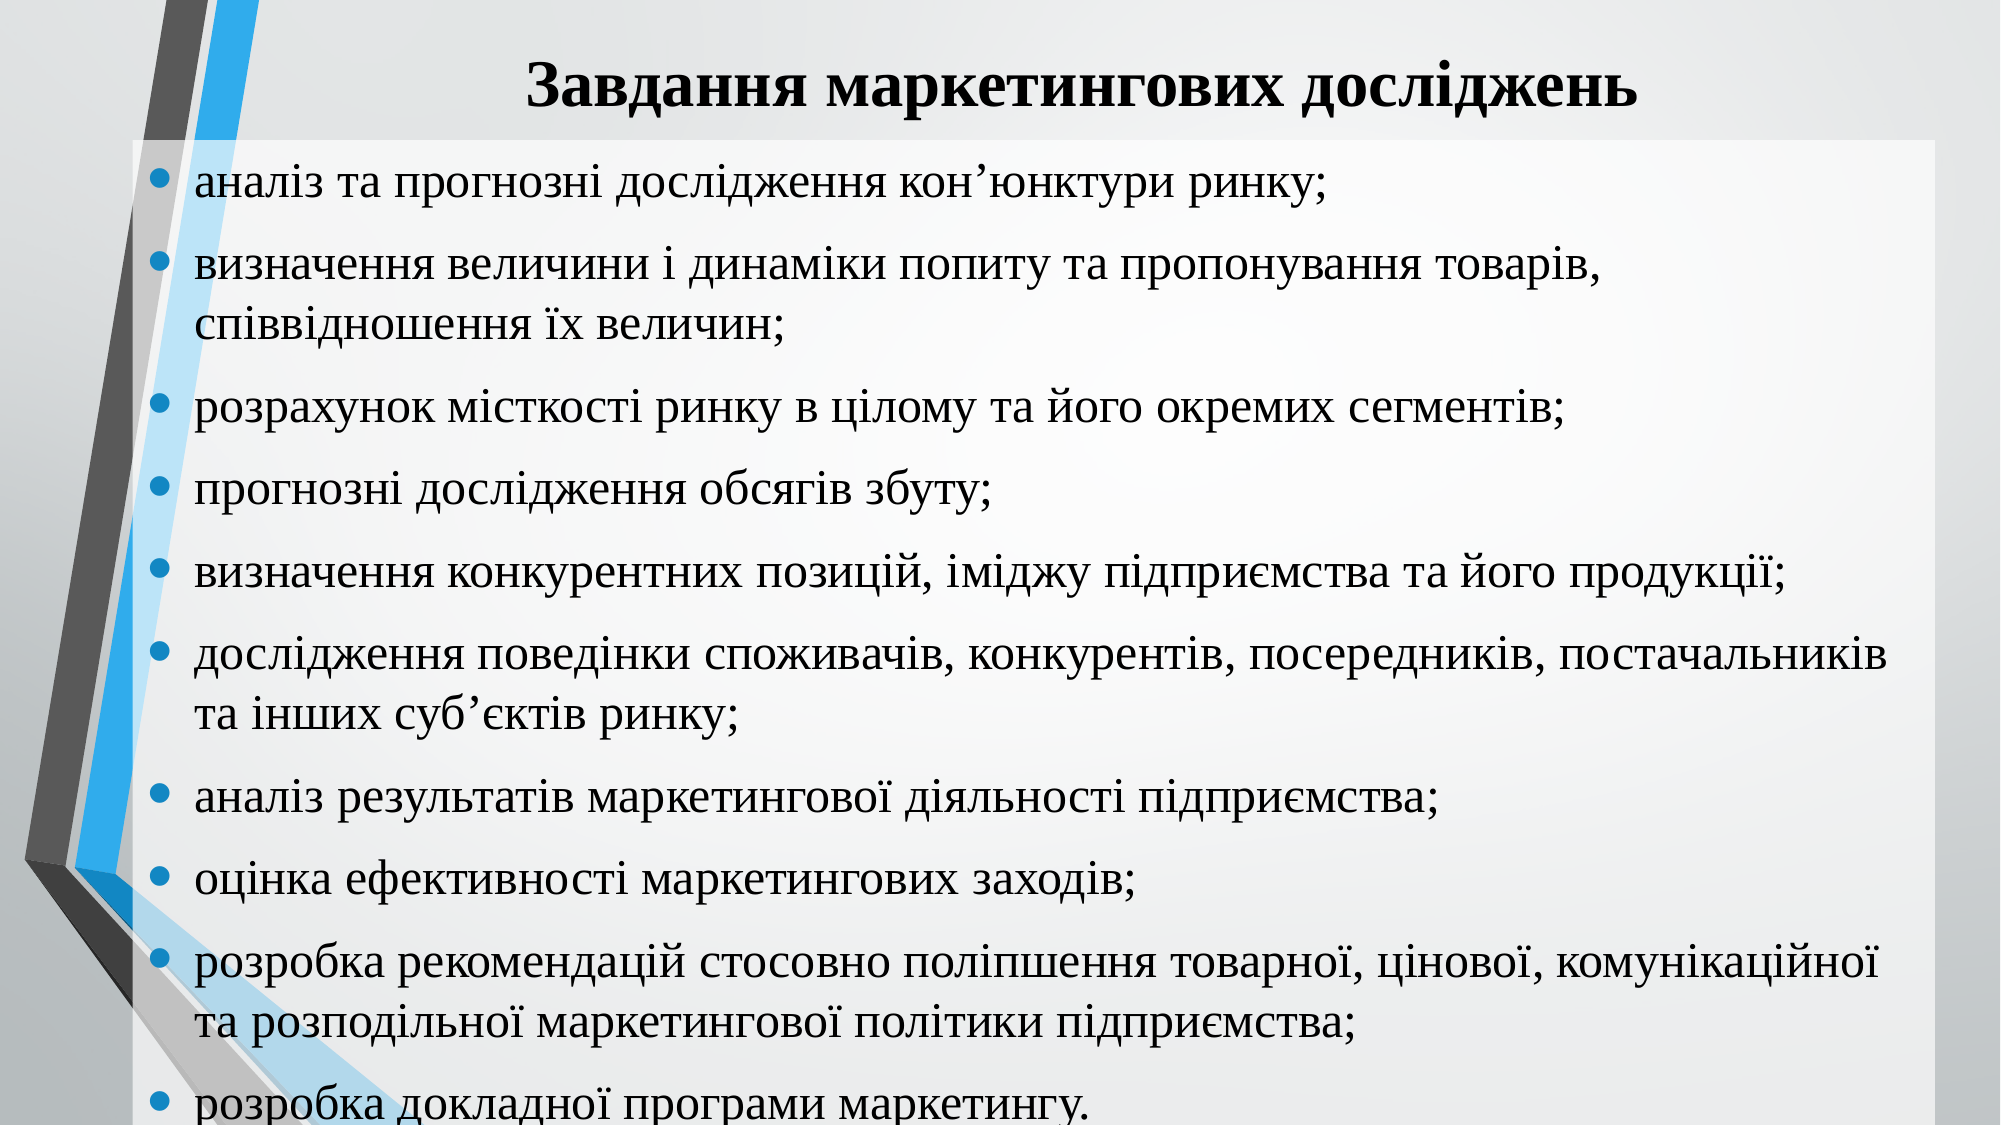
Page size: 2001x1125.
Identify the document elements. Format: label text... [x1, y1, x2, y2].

list аналіз та прогнозні дослідження кон’юнктури ринку; визначення величини і динаміки попиту та пропонування товарів, співвідношення їх величин; розрахунок місткості ринку в цілому та його окремих сегментів; прогнозні дослідження обсягів збуту; визначення конкурентних позицій, іміджу підприємства та його продукції; дослідження поведінки споживачів, конкурентів, посередників, постачальників та інших суб’єктів ринку; аналіз результатів маркетингової діяльності підприємства; оцінка ефективності маркетингових заходів; розробка рекомендацій стосовно поліпшення товарної, цінової, комунікаційної та розподільної маркетингової політики підприємства; розробка докладної програми маркетингу. [132, 140, 1935, 1125]
title Завдання маркетингових досліджень [260, 0, 1905, 140]
